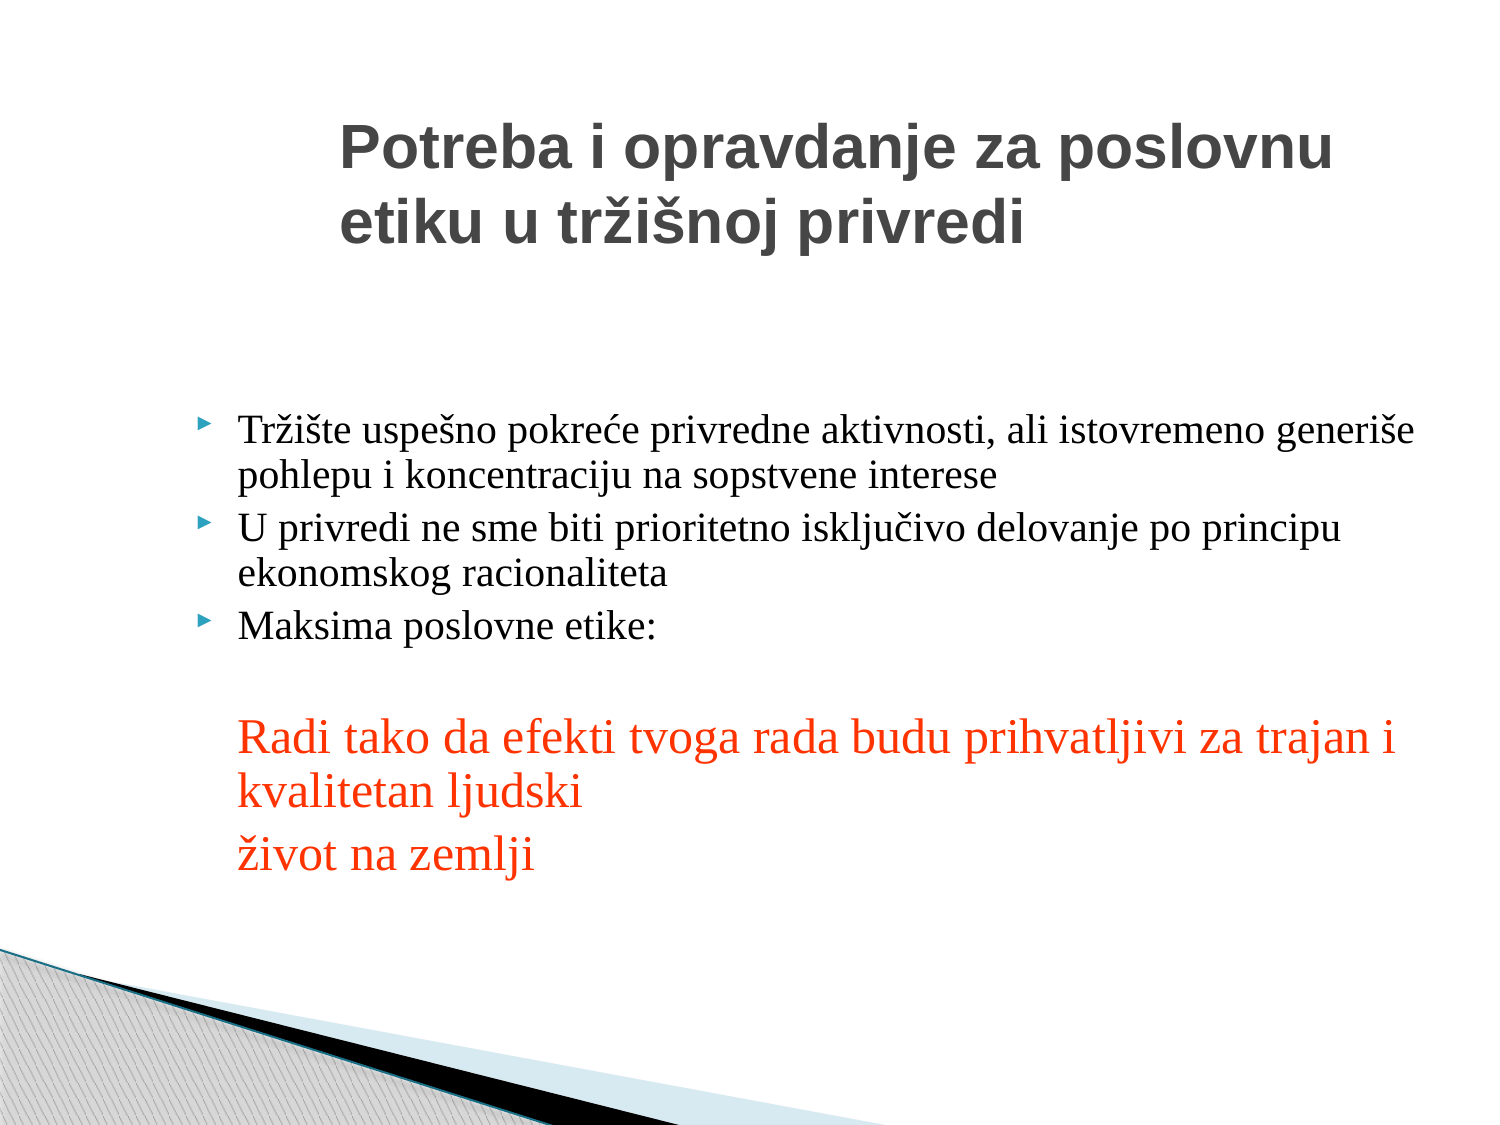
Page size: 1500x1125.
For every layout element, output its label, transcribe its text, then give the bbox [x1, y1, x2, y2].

list Tržište uspešno pokreće privredne aktivnosti, ali istovremeno generiše pohlepu i koncentraciju na sopstvene interese U privredi ne sme biti prioritetno isključivo delovanje po principu ekonomskog racionaliteta Maksima poslovne etike: Radi tako da efekti tvoga rada budu prihvatljivi za trajan i kvalitetan ljudski život na zemlji [162, 399, 1438, 1076]
title Potreba i opravdanje za poslovnu etiku u tržišnoj privredi [324, 87, 1438, 275]
